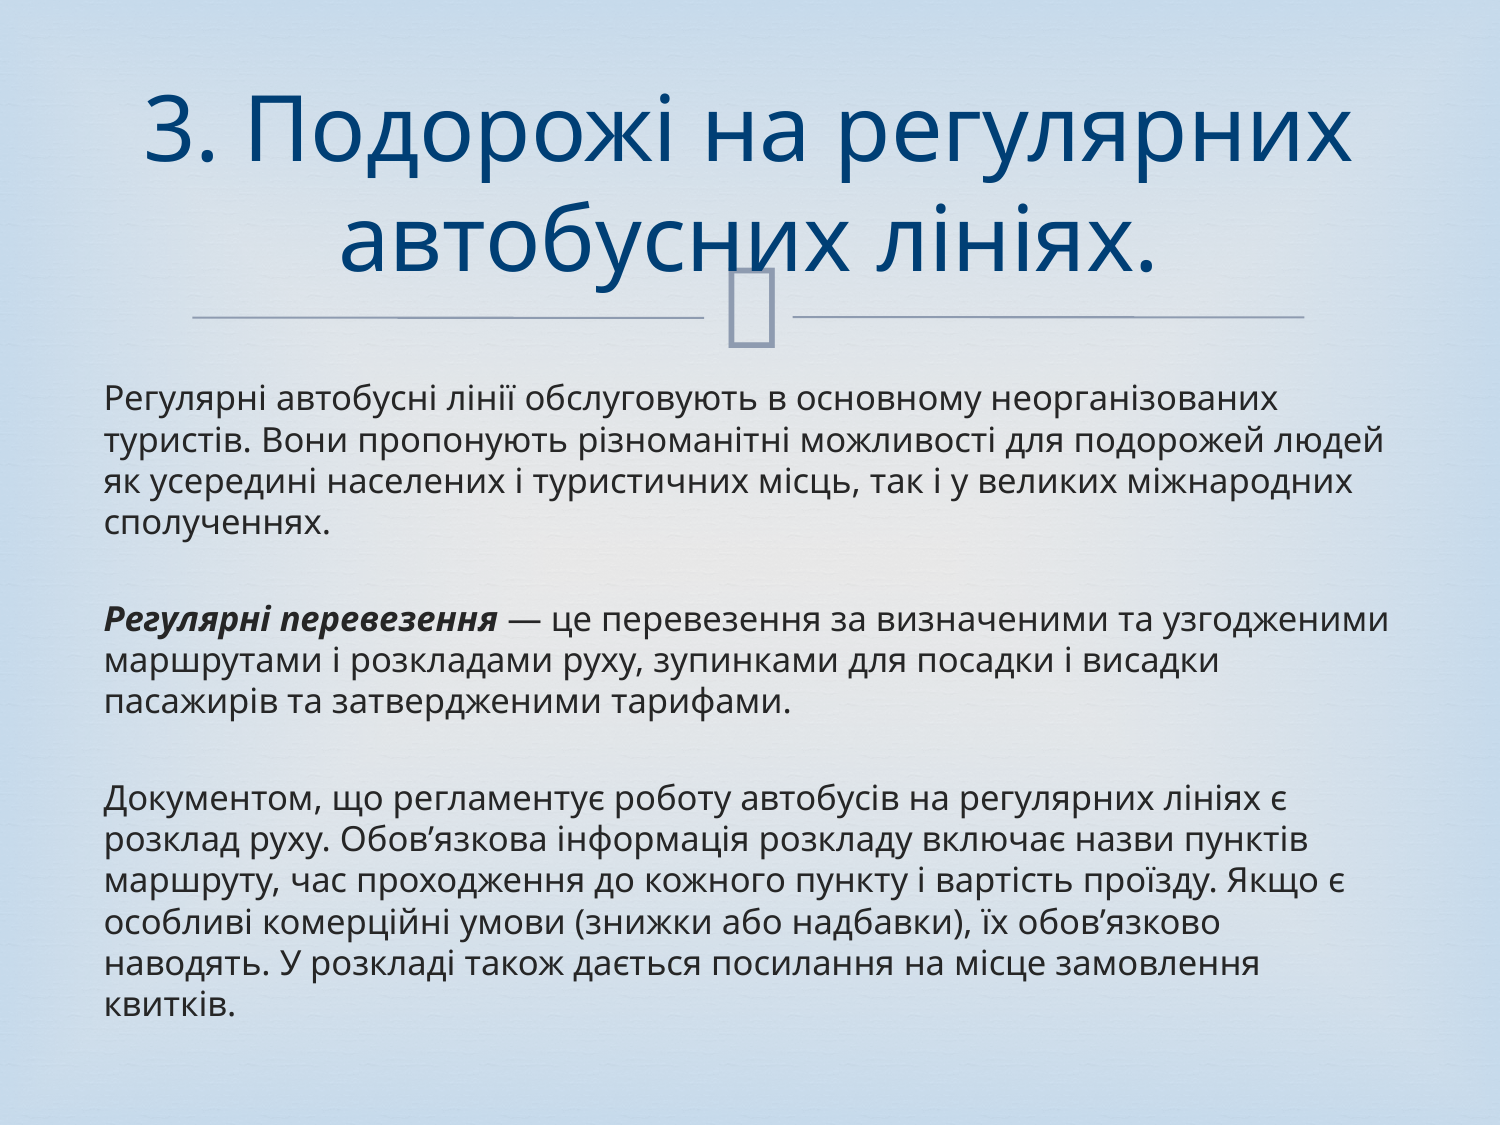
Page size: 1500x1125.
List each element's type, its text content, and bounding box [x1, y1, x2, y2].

title 3. Подорожі на регулярних автобусних лініях. [112, 93, 1386, 267]
list Регулярні автобусні лінії обслуговують в основному неорганізованих туристів. Вони пропонують різноманітні можливості для подорожей людей як усередині населених і туристичних місць, так і у великих міжнародних сполученнях. Регулярні перевезення — це перевезення за визначеними та узгодженими маршрутами і розкладами руху, зупинками для посадки і висадки пасажирів та затвердженими тарифами. Документом, що регламентує роботу автобусів на регулярних лініях є розклад руху. Обов’язкова інформація розкладу включає назви пунктів маршруту, час проходження до кожного пункту і вартість проїзду. Якщо є особливі комерційні умови (знижки або надбавки), їх обов’язково наводять. У розкладі також дається посилання на місце замовлення квитків. [88, 368, 1412, 1035]
